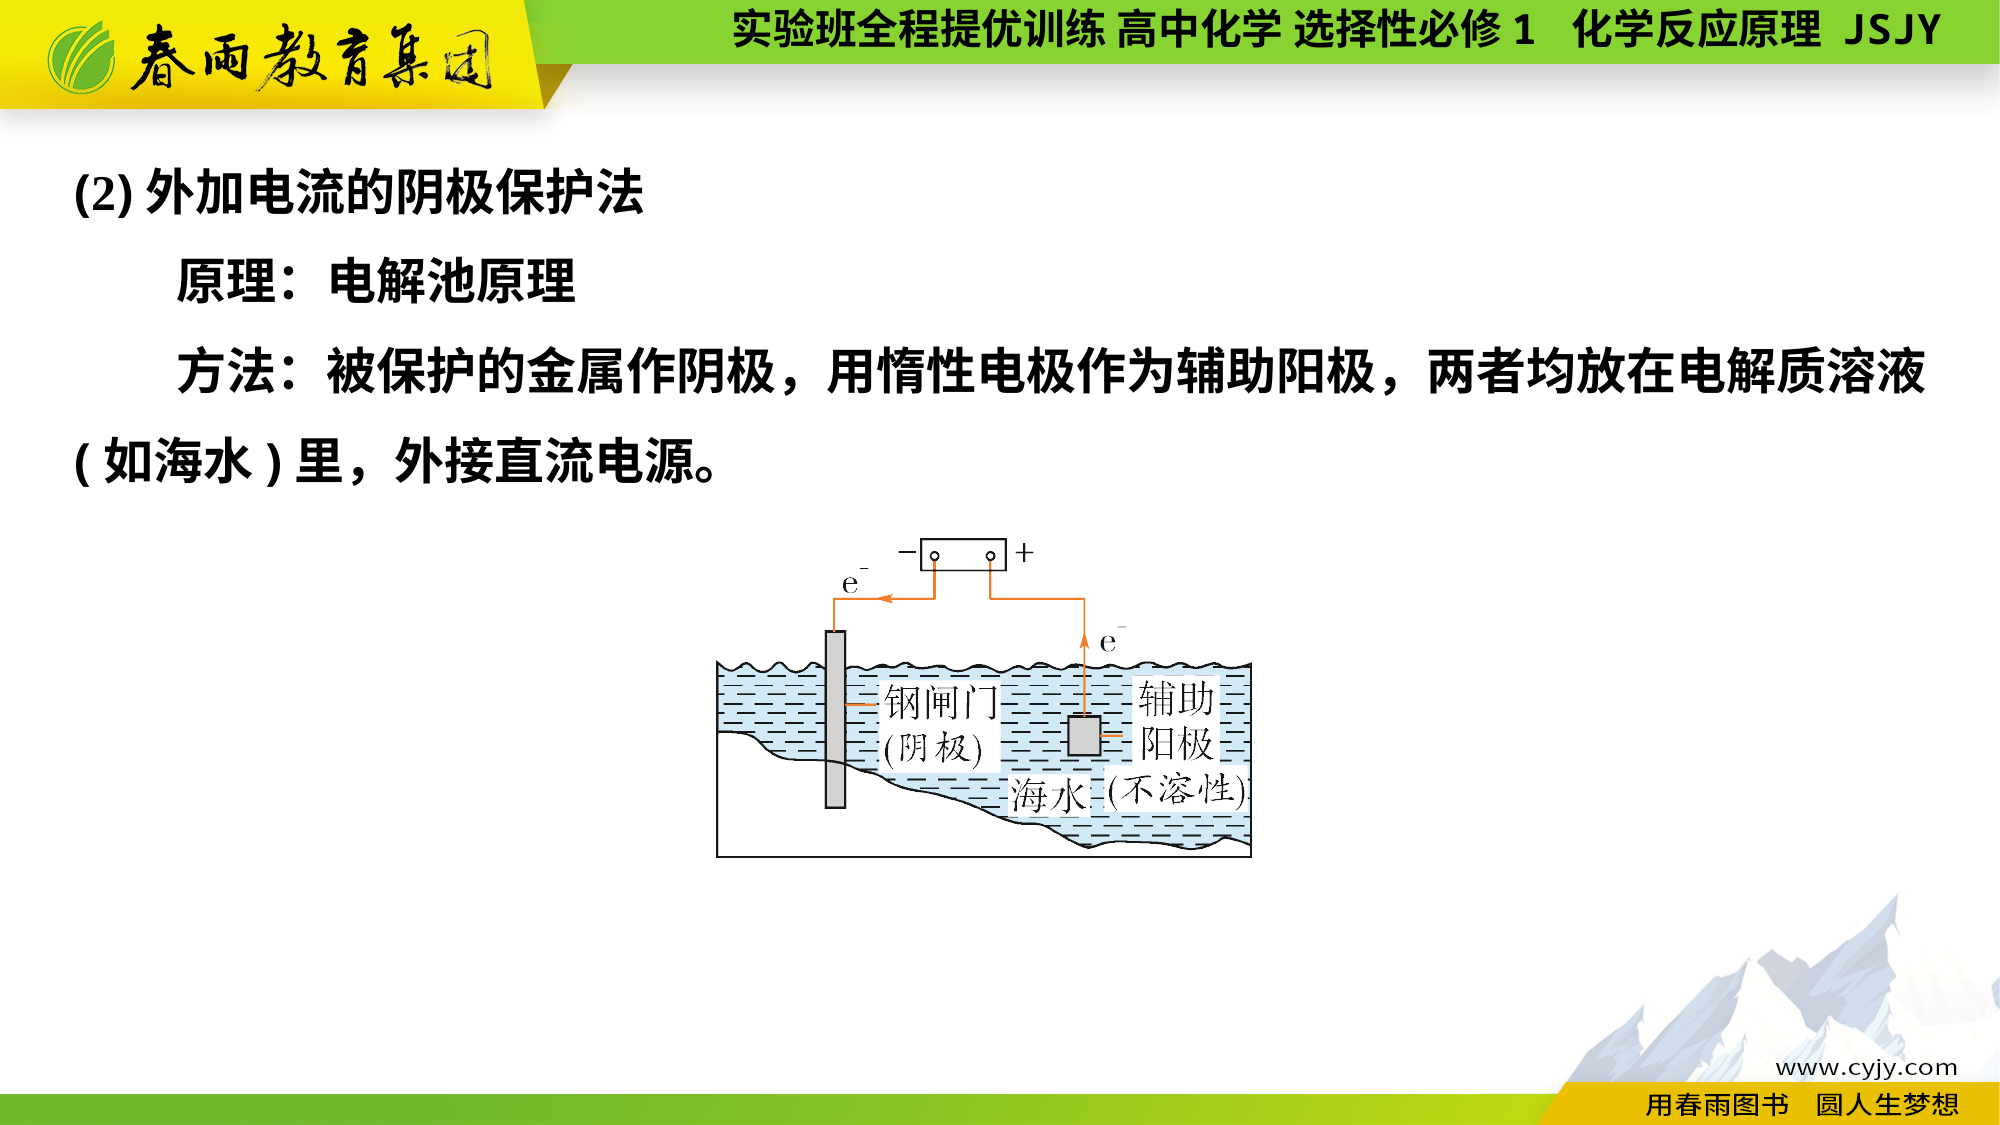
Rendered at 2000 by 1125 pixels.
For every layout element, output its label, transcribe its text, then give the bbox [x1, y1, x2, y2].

picture [0, 0, 2000, 1125]
list (2)外加电流的阴极保护法 原理：电解池原理 方法：被保护的金属作阴极，用惰性电极作为辅助阳极，两者均放在电解质溶液(如海水)里，外接直流电源。 [59, 122, 1944, 502]
